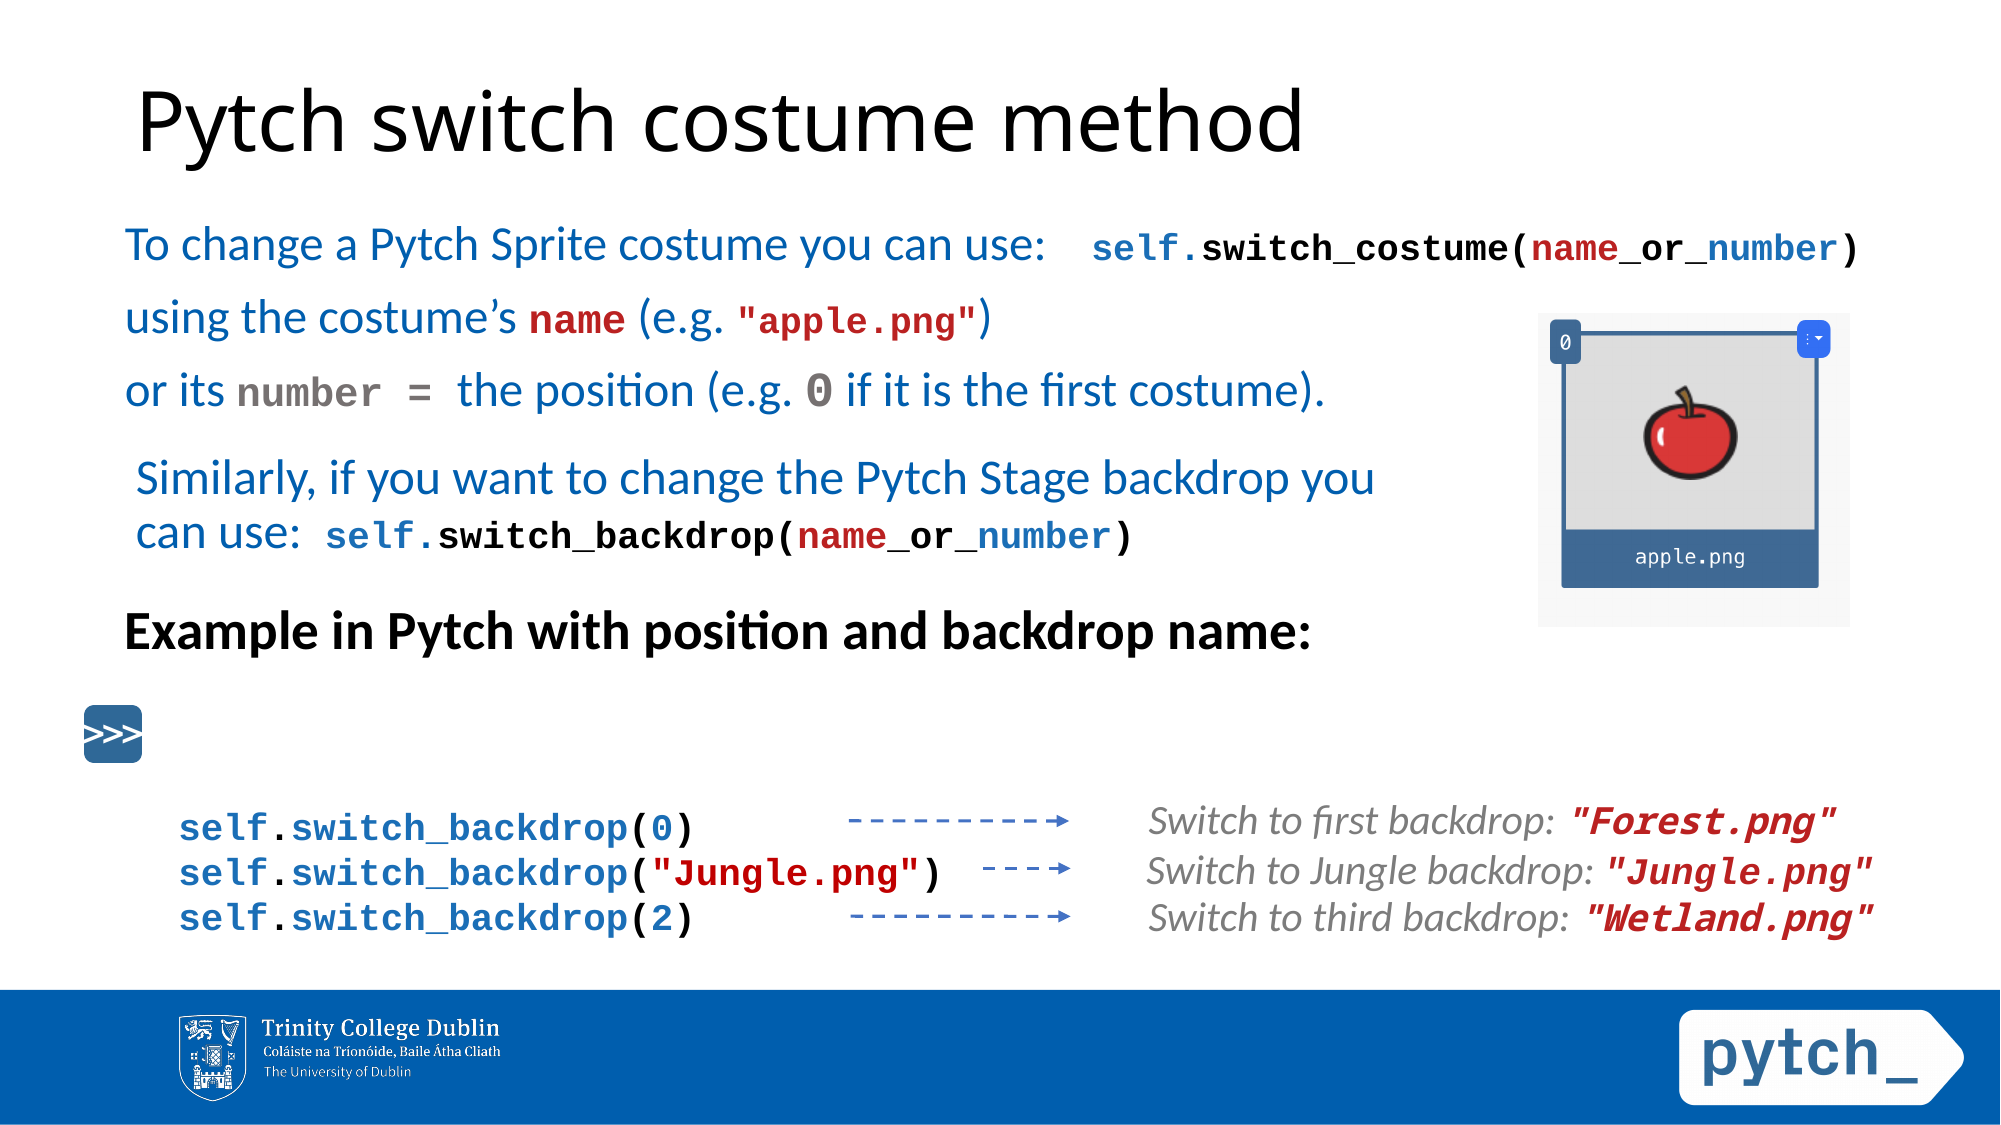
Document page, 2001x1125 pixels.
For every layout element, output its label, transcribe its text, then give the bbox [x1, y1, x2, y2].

picture [178, 1014, 502, 1102]
text_box Similarly, if you want to change the Pytch Stage backdrop you can use: self.switch_backdrop(name_or_number) [120, 443, 1464, 581]
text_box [84, 705, 1904, 949]
list To change a Pytch Sprite costume you can use: self.switch_costume(name_or_number) using the costume’s name (e.g. "apple.png") or its number = the position (e.g. 0 if it is the first costume). [109, 210, 1962, 426]
picture [1532, 313, 1850, 627]
picture [1590, 894, 2001, 1125]
list Example in Pytch with position and backdrop name: [109, 594, 1757, 705]
title Pytch switch costume method [120, 16, 1846, 210]
